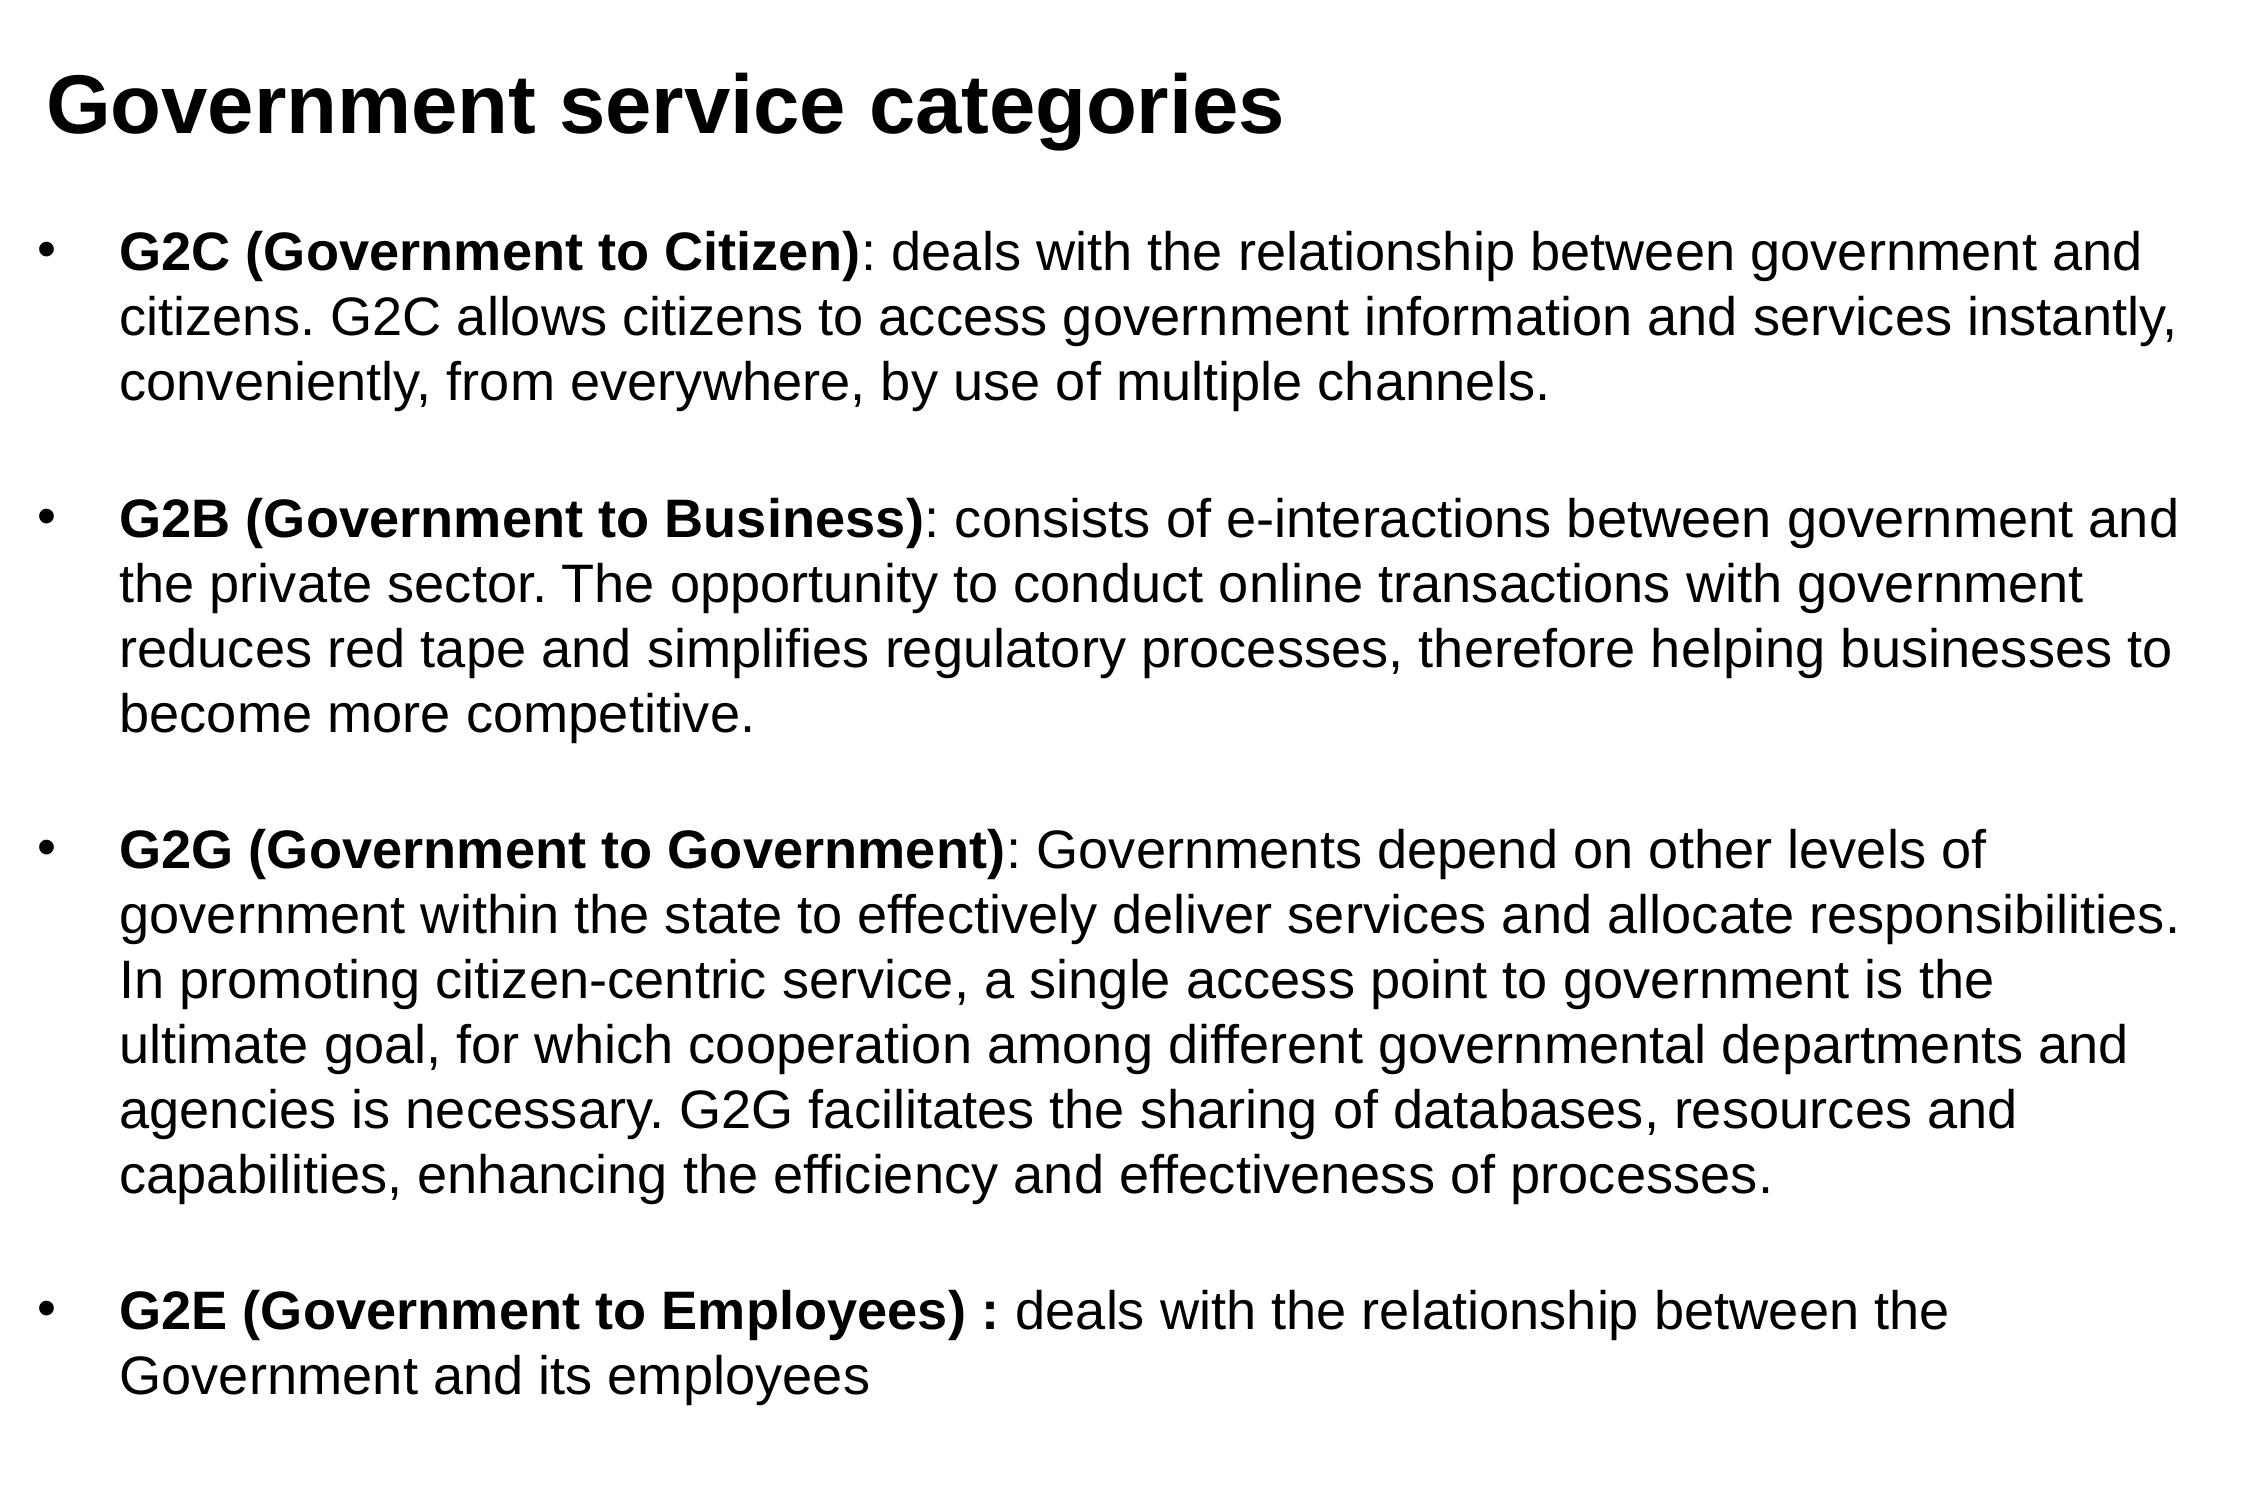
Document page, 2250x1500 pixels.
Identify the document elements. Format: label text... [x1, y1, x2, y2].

list G2C (Government to Citizen): deals with the relationship between government and citizens. G2C allows citizens to access government information and services instantly, conveniently, from everywhere, by use of multiple channels. G2B (Government to Business): consists of e-interactions between government and the private sector. The opportunity to conduct online transactions with government reduces red tape and simplifies regulatory processes, therefore helping businesses to become more competitive. G2G (Government to Government): Governments depend on other levels of government within the state to effectively deliver services and allocate responsibilities. In promoting citizen-centric service, a single access point to government is the ultimate goal, for which cooperation among different governmental departments and agencies is necessary. G2G facilitates the sharing of databases, resources and capabilities, enhancing the efficiency and effectiveness of processes. G2E (Government to Employees) : deals with the relationship between the Government and its employees [37, 216, 2196, 1219]
title Government service categories [46, 50, 2213, 230]
